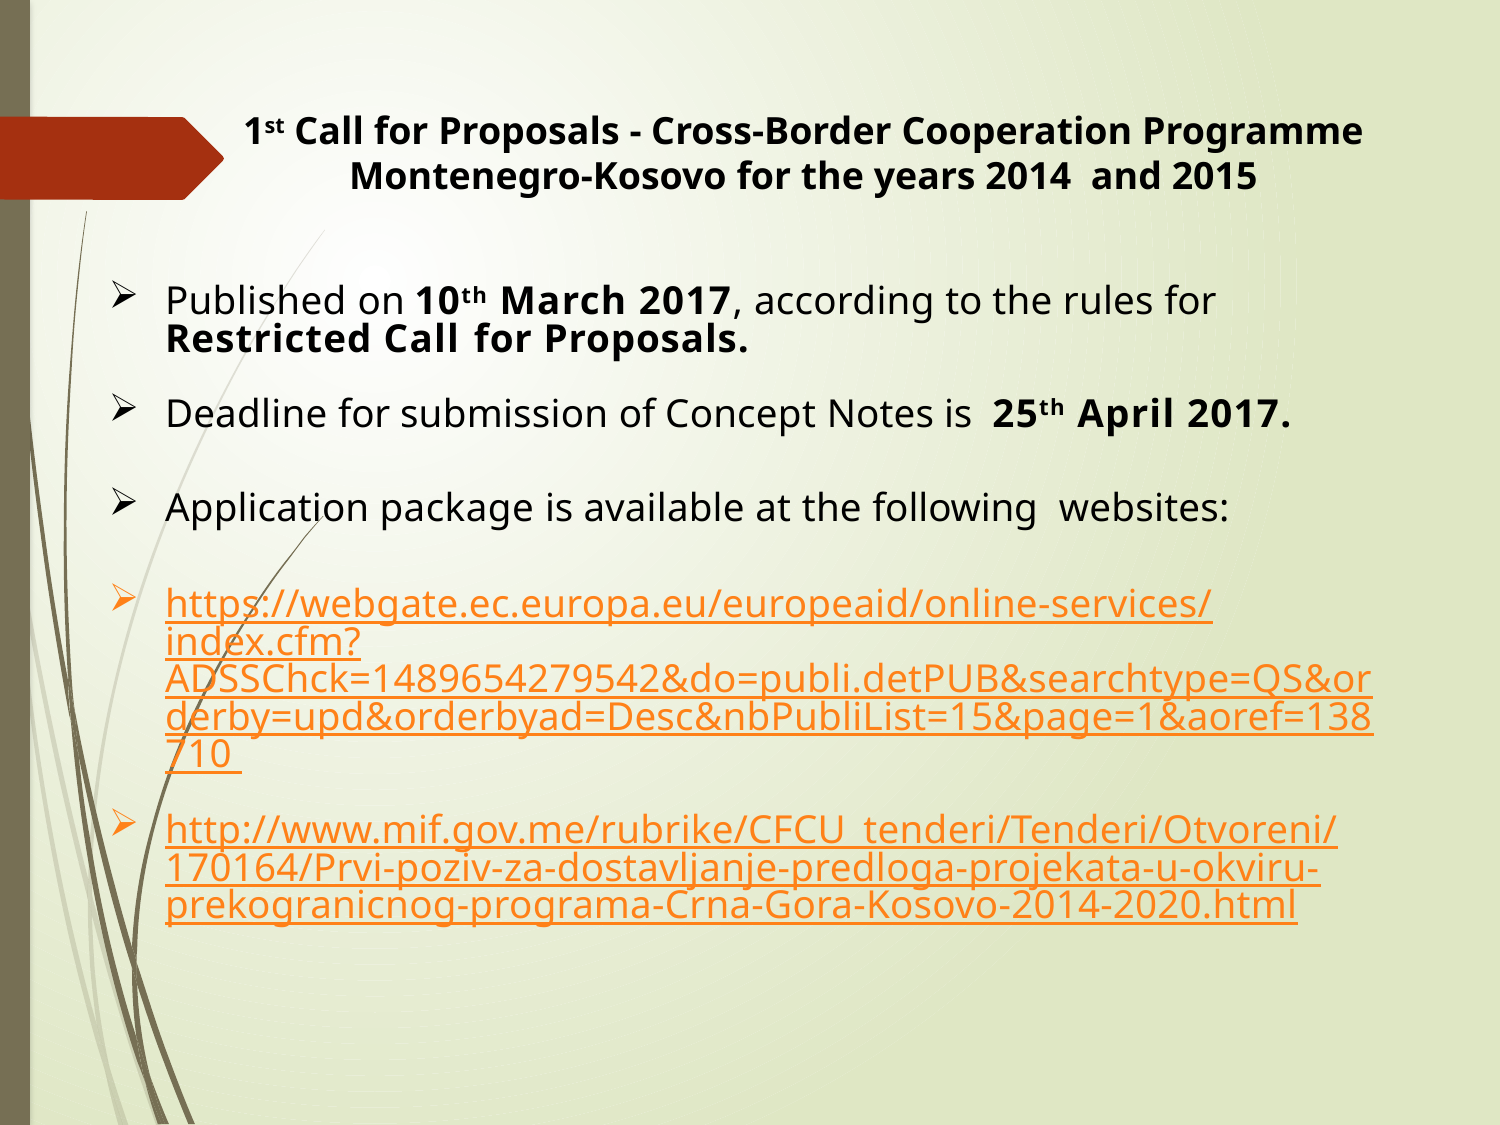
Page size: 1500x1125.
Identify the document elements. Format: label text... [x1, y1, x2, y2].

text_box 1st Call for Proposals - Cross-Border Cooperation Programme Montenegro-Kosovo for the years 2014 and 2015 [212, 99, 1396, 205]
text_box Published on 10th March 2017, according to the rules for Restricted Call for Proposals. Deadline for submission of Concept Notes is 25th April 2017. Application package is available at the following websites: https://webgate.ec.europa.eu/europeaid/online-services/index.cfm?ADSSChck=1489654279542&do=publi.detPUB&searchtype=QS&orderby=upd&orderbyad=Desc&nbPubliList=15&page=1&aoref=138710 http://www.mif.gov.me/rubrike/CFCU_tenderi/Tenderi/Otvoreni/170164/Prvi-poziv-za-dostavljanje-predloga-projekata-u-okviru-prekogranicnog-programa-Crna-Gora-Kosovo-2014-2020.html [106, 247, 1396, 927]
